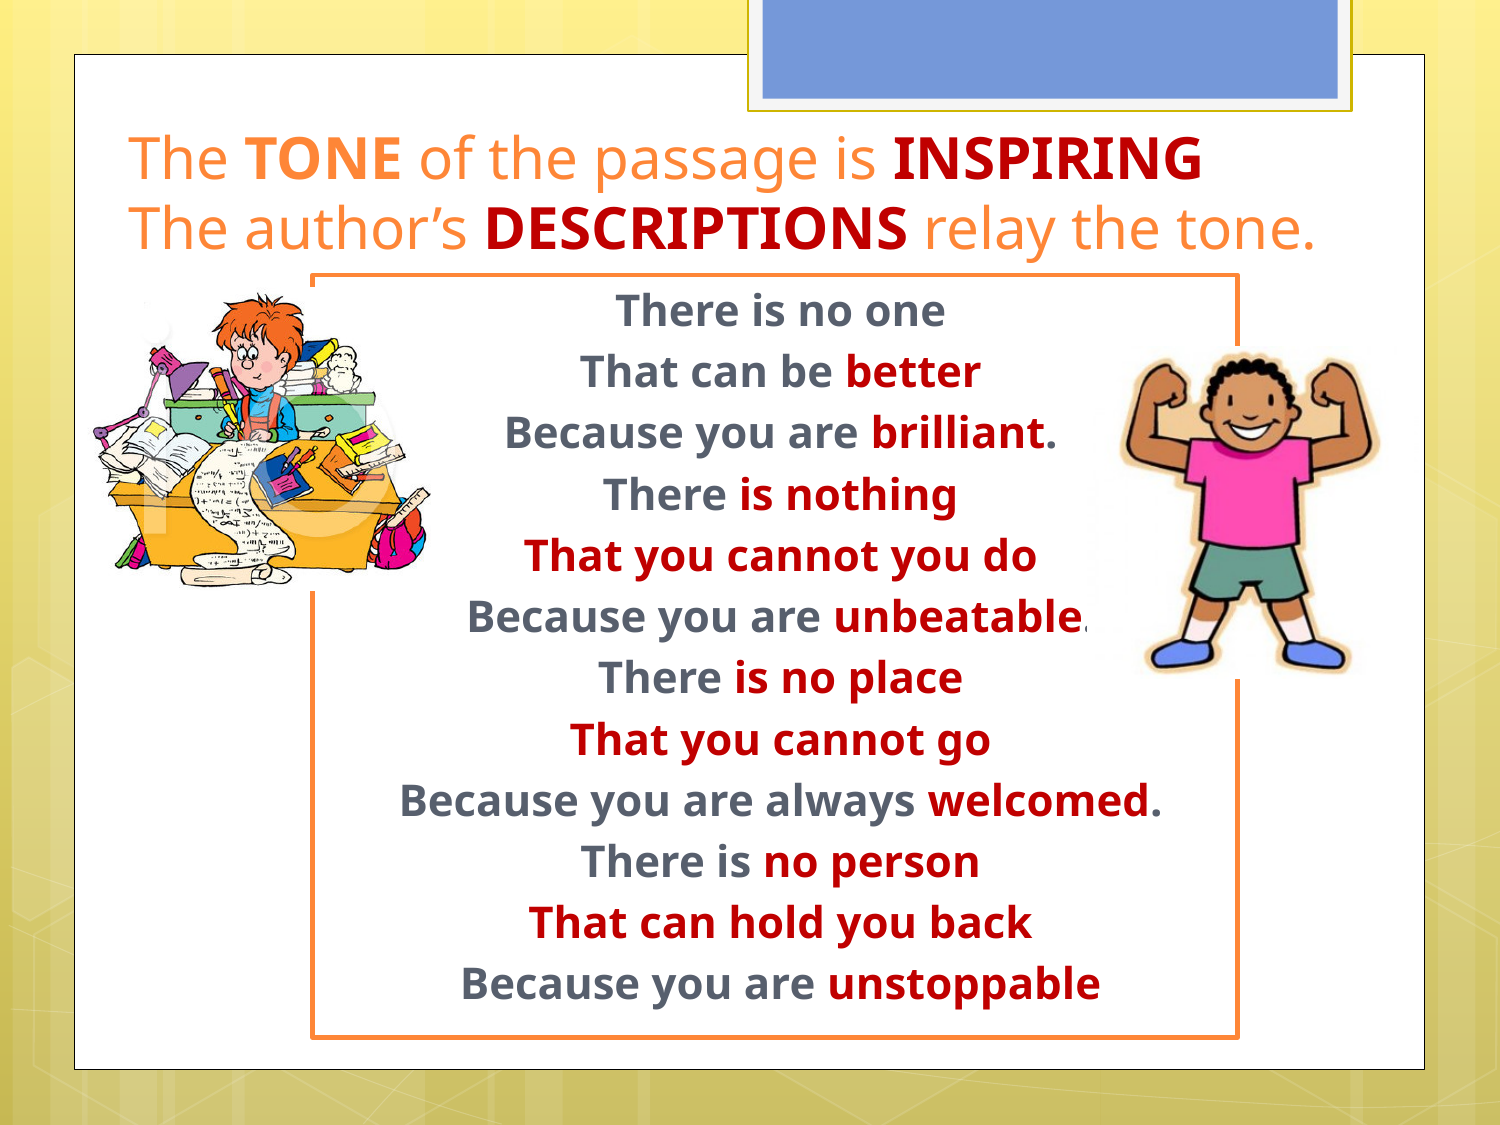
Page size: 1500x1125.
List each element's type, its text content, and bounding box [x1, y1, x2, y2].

title The TONE of the passage is INSPIRING The author’s DESCRIPTIONS relay the tone. [113, 62, 1386, 269]
list There is no one That can be better Because you are brilliant. There is nothing That you cannot you do Because you are unbeatable. There is no place That you cannot go Because you are always welcomed. There is no person That can hold you back Because you are unstoppable [312, 275, 1238, 1038]
picture [1087, 346, 1419, 679]
picture [86, 287, 438, 591]
